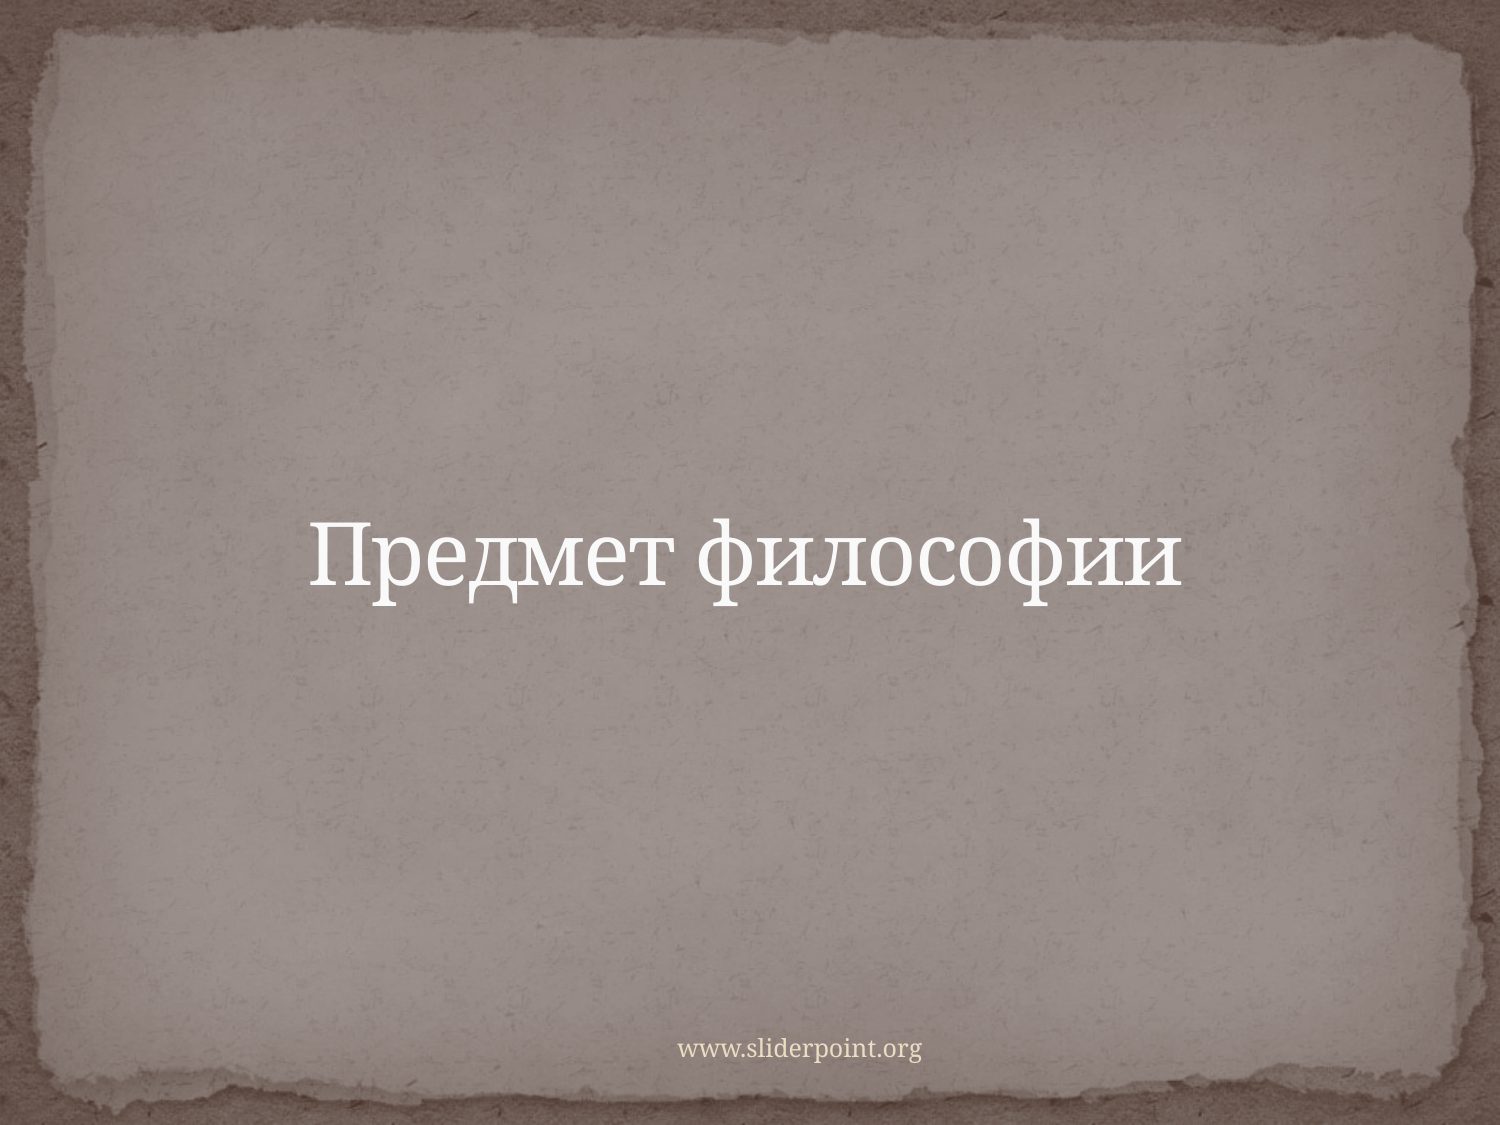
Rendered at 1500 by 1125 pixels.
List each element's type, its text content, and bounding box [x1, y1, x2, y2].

footer www.sliderpoint.org [350, 1017, 938, 1081]
title Предмет философии [70, 410, 1421, 611]
